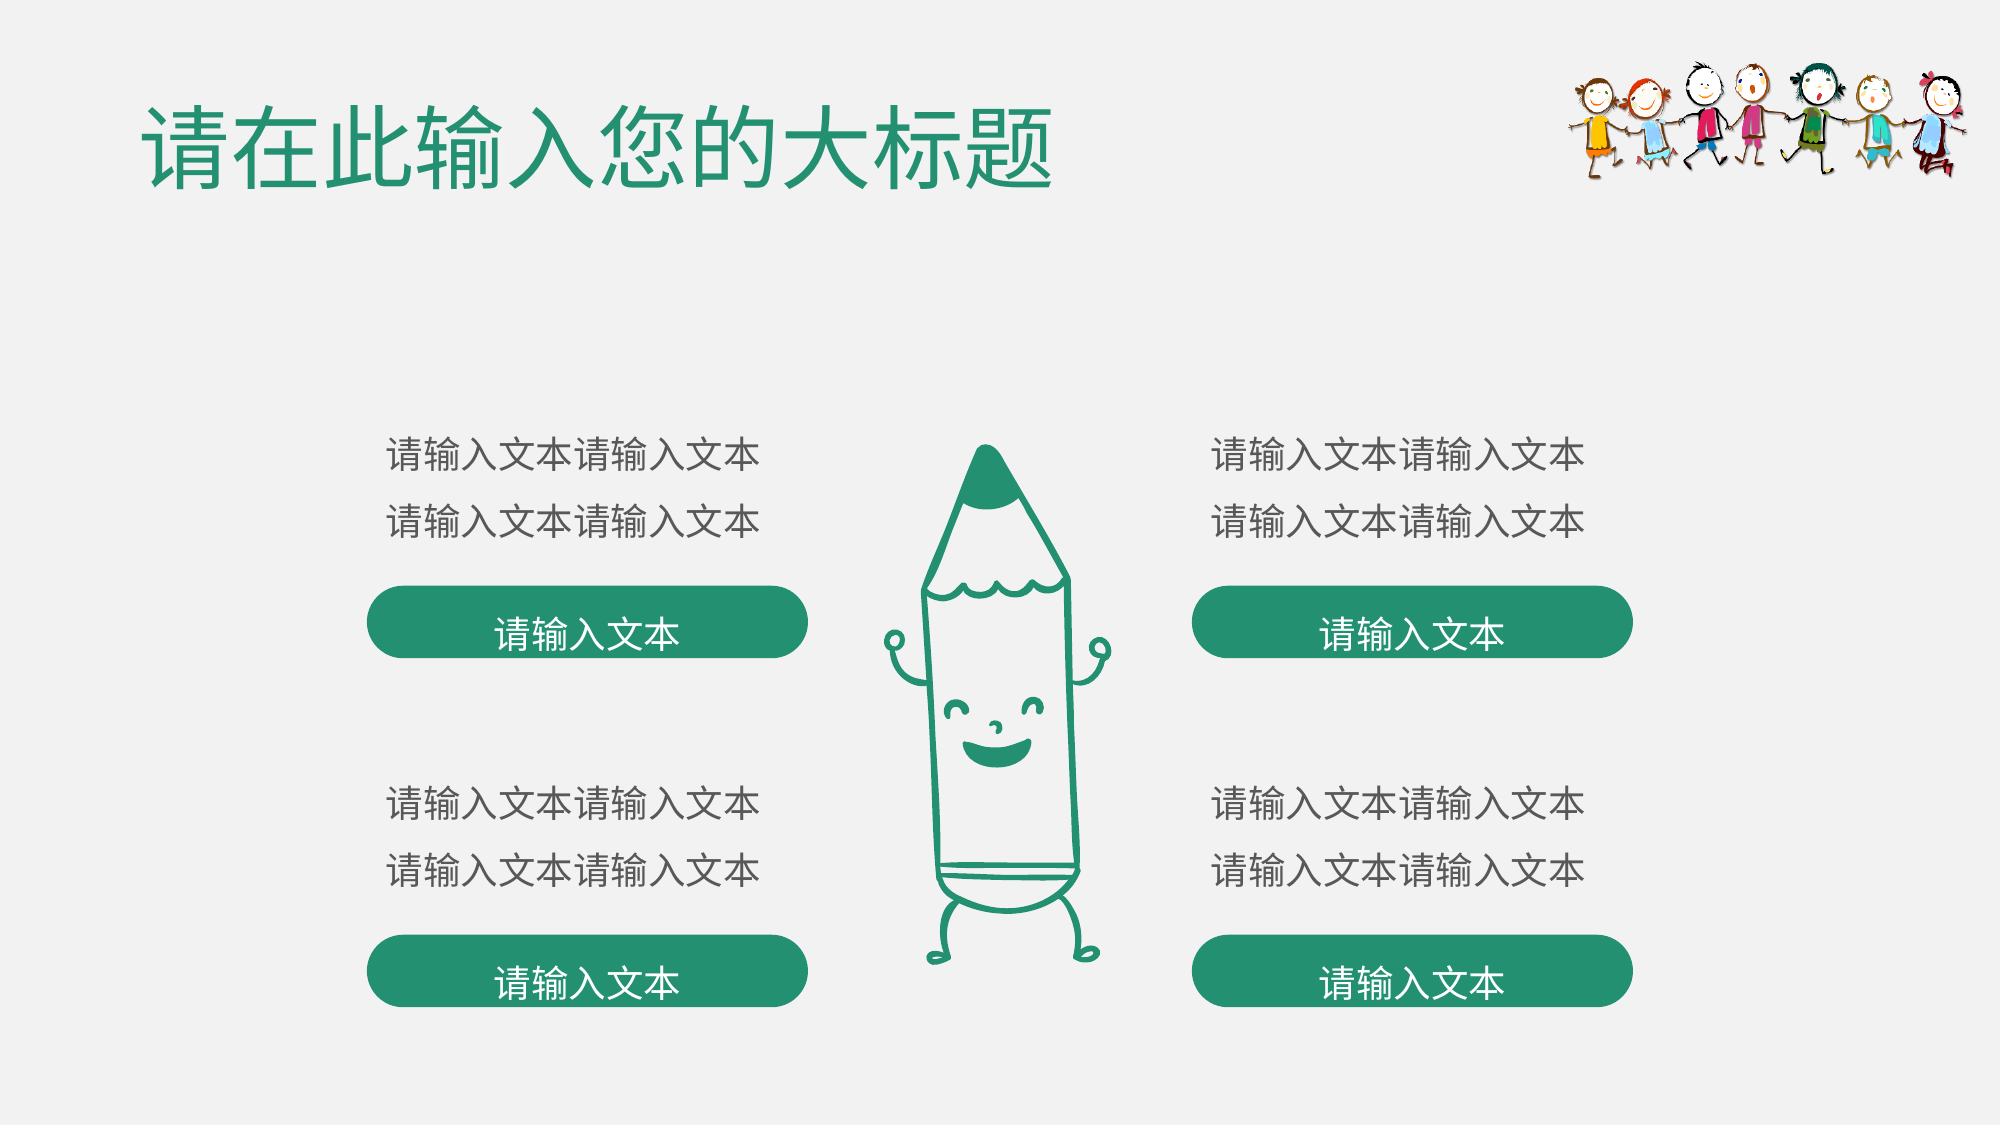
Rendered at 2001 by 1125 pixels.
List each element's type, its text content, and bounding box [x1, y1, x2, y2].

text_box 请输入文本 [1190, 933, 1635, 1009]
text_box 请输入文本请输入文本请输入文本请输入文本 [366, 393, 781, 559]
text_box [883, 443, 1117, 965]
text_box 请输入文本请输入文本请输入文本请输入文本 [1191, 742, 1606, 908]
text_box 请输入文本请输入文本请输入文本请输入文本 [1191, 393, 1606, 559]
picture [1876, 61, 1969, 181]
text_box 请输入文本请输入文本请输入文本请输入文本 [366, 742, 781, 908]
text_box 请输入文本 [365, 933, 810, 1009]
text_box 请输入文本 [365, 584, 810, 660]
text_box 请输入文本 [1190, 584, 1635, 660]
title 请在此输入您的大标题 [123, 26, 1876, 210]
